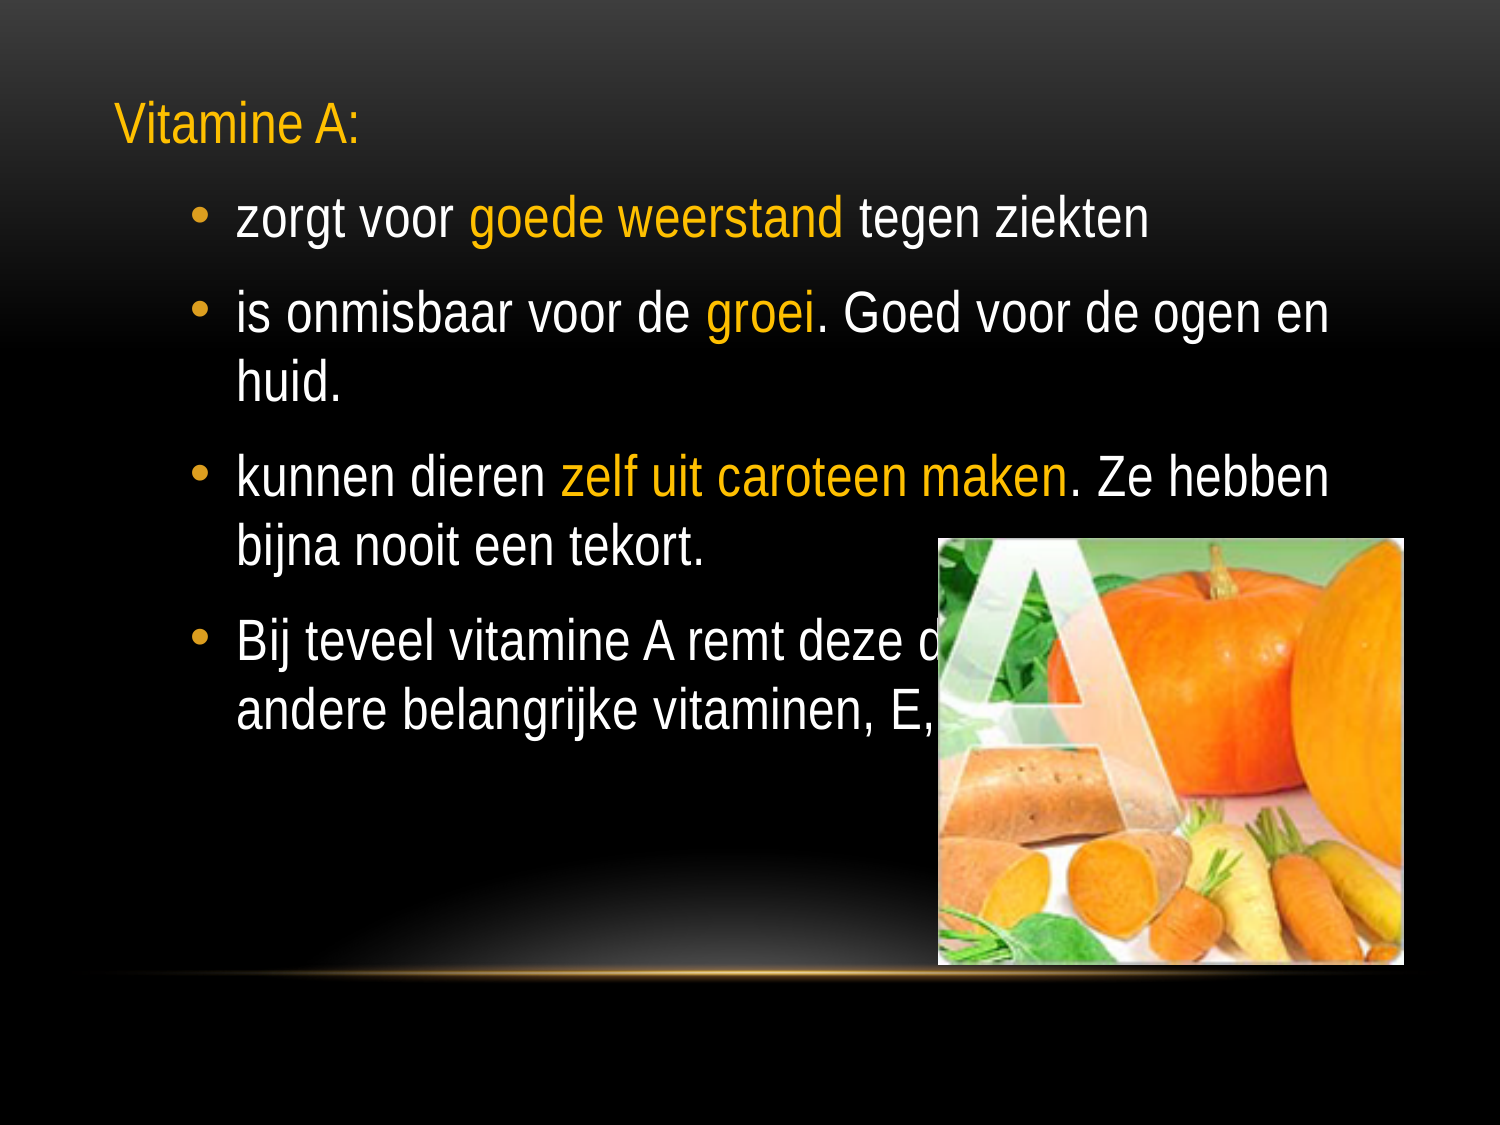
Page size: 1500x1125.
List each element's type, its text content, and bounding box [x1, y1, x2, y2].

picture [0, 0, 1500, 1125]
list Vitamine A: zorgt voor goede weerstand tegen ziekten is onmisbaar voor de groei. Goed voor de ogen en huid. kunnen dieren zelf uit caroteen maken. Ze hebben bijna nooit een tekort. Bij teveel vitamine A remt deze de opname van andere belangrijke vitaminen, E, D en K [99, 78, 1400, 938]
